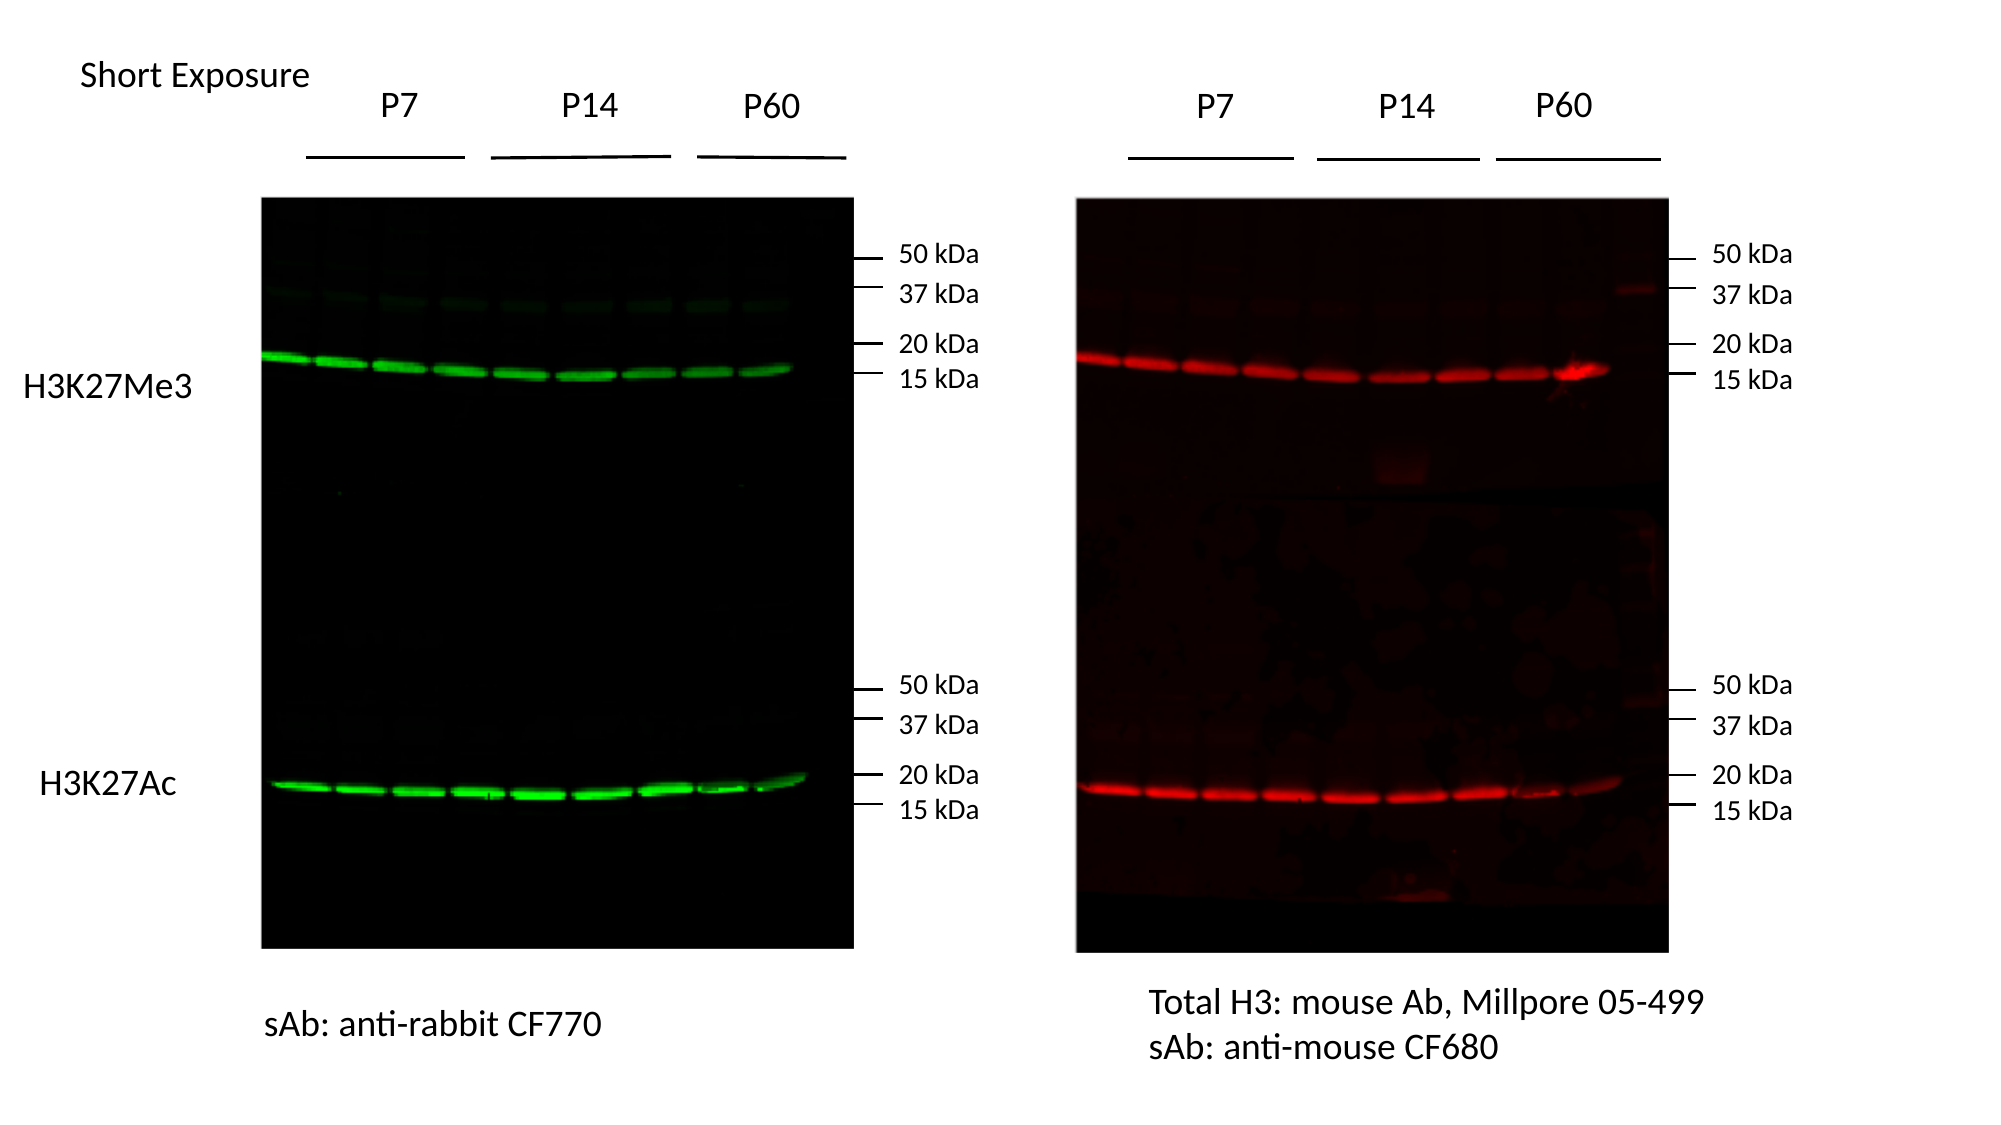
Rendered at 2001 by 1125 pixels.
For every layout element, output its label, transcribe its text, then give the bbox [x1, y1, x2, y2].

text_box 20 kDa [883, 747, 995, 783]
text_box Total H3: mouse Ab, Millpore 05-499 sAb: anti-mouse CF680 [1133, 969, 1720, 1075]
text_box 50 kDa [883, 657, 995, 697]
text_box P7 [1181, 73, 1250, 134]
text_box P7 [365, 72, 434, 133]
text_box 50 kDa [1697, 227, 1809, 267]
text_box Short Exposure [65, 42, 326, 103]
text_box 15 kDa [1697, 784, 1809, 834]
text_box 50 kDa [1697, 658, 1809, 698]
text_box 50 kDa [883, 226, 995, 266]
text_box sAb: anti-rabbit CF770 [249, 991, 617, 1052]
text_box P60 [1520, 72, 1608, 133]
text_box H3K27Ac [24, 750, 192, 811]
text_box 20 kDa [1697, 317, 1809, 353]
text_box P60 [728, 73, 816, 134]
text_box 20 kDa [1697, 748, 1809, 784]
text_box 15 kDa [1697, 353, 1809, 403]
picture [1073, 195, 1669, 953]
text_box 15 kDa [883, 352, 995, 403]
text_box 15 kDa [883, 783, 995, 834]
text_box 37 kDa [883, 266, 995, 316]
picture [258, 195, 854, 949]
text_box 37 kDa [1697, 698, 1809, 748]
text_box P14 [1363, 73, 1451, 134]
text_box 37 kDa [883, 697, 995, 747]
text_box 37 kDa [1697, 267, 1809, 317]
text_box H3K27Me3 [8, 354, 208, 414]
text_box 20 kDa [883, 316, 995, 352]
text_box P14 [546, 72, 634, 133]
